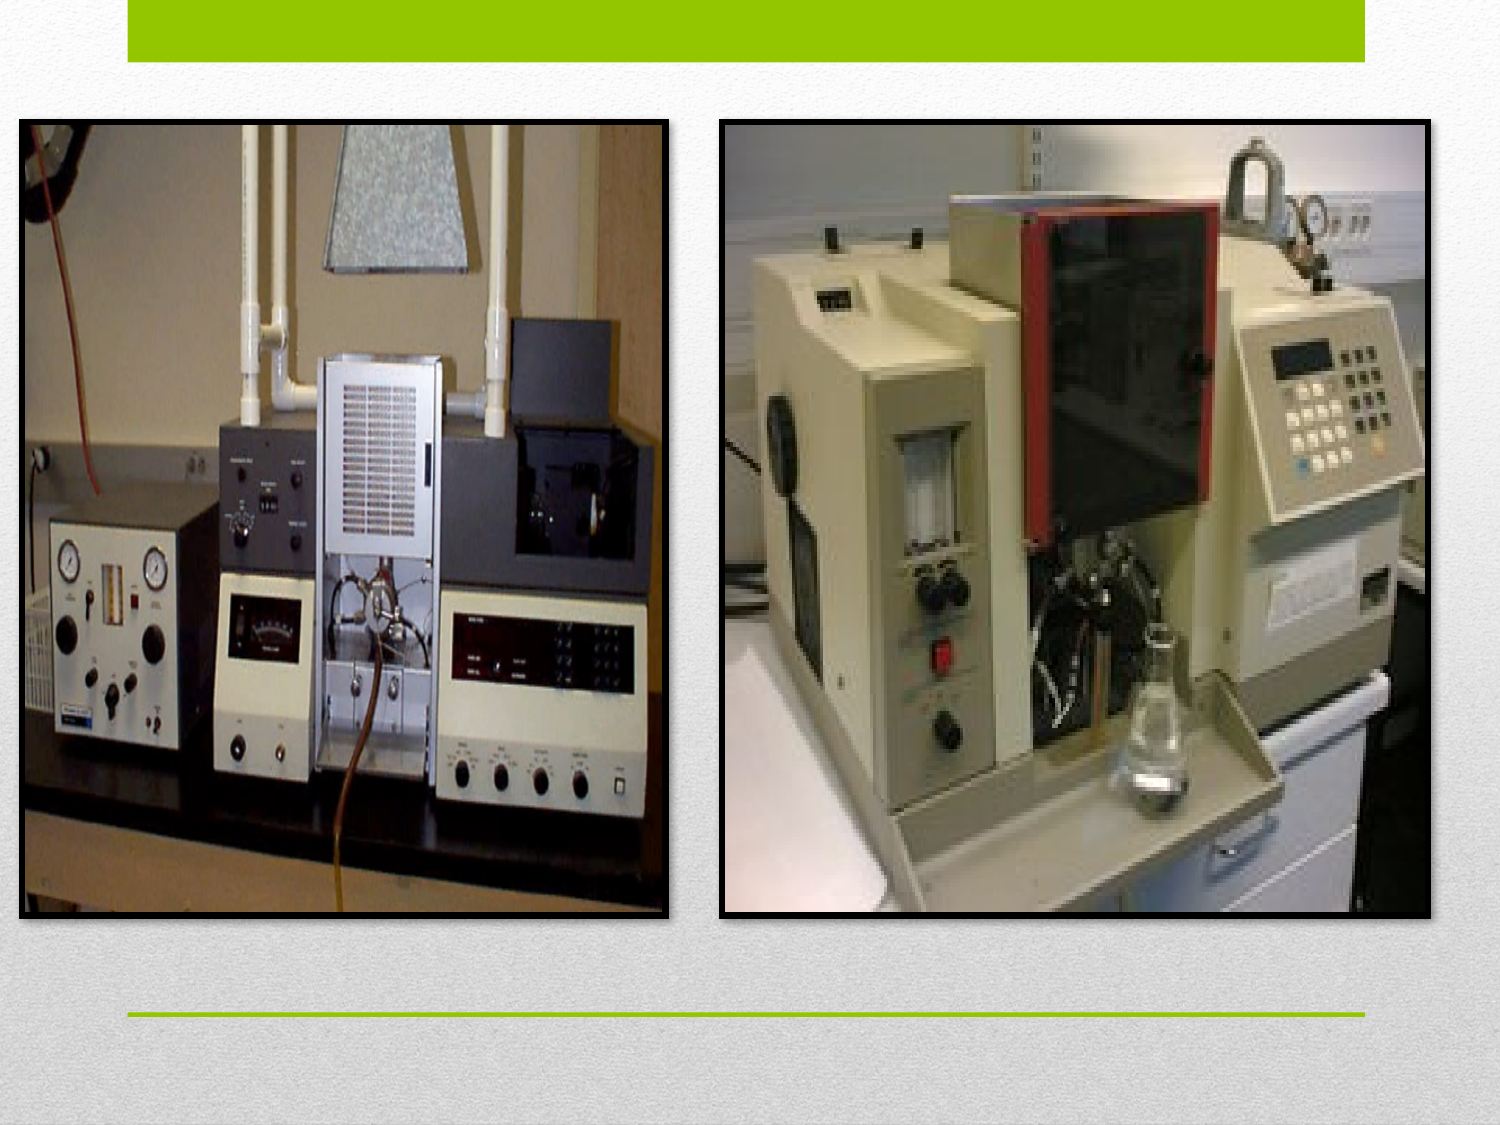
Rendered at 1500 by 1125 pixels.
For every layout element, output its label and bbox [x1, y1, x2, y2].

picture [24, 124, 664, 914]
picture [724, 124, 1426, 914]
